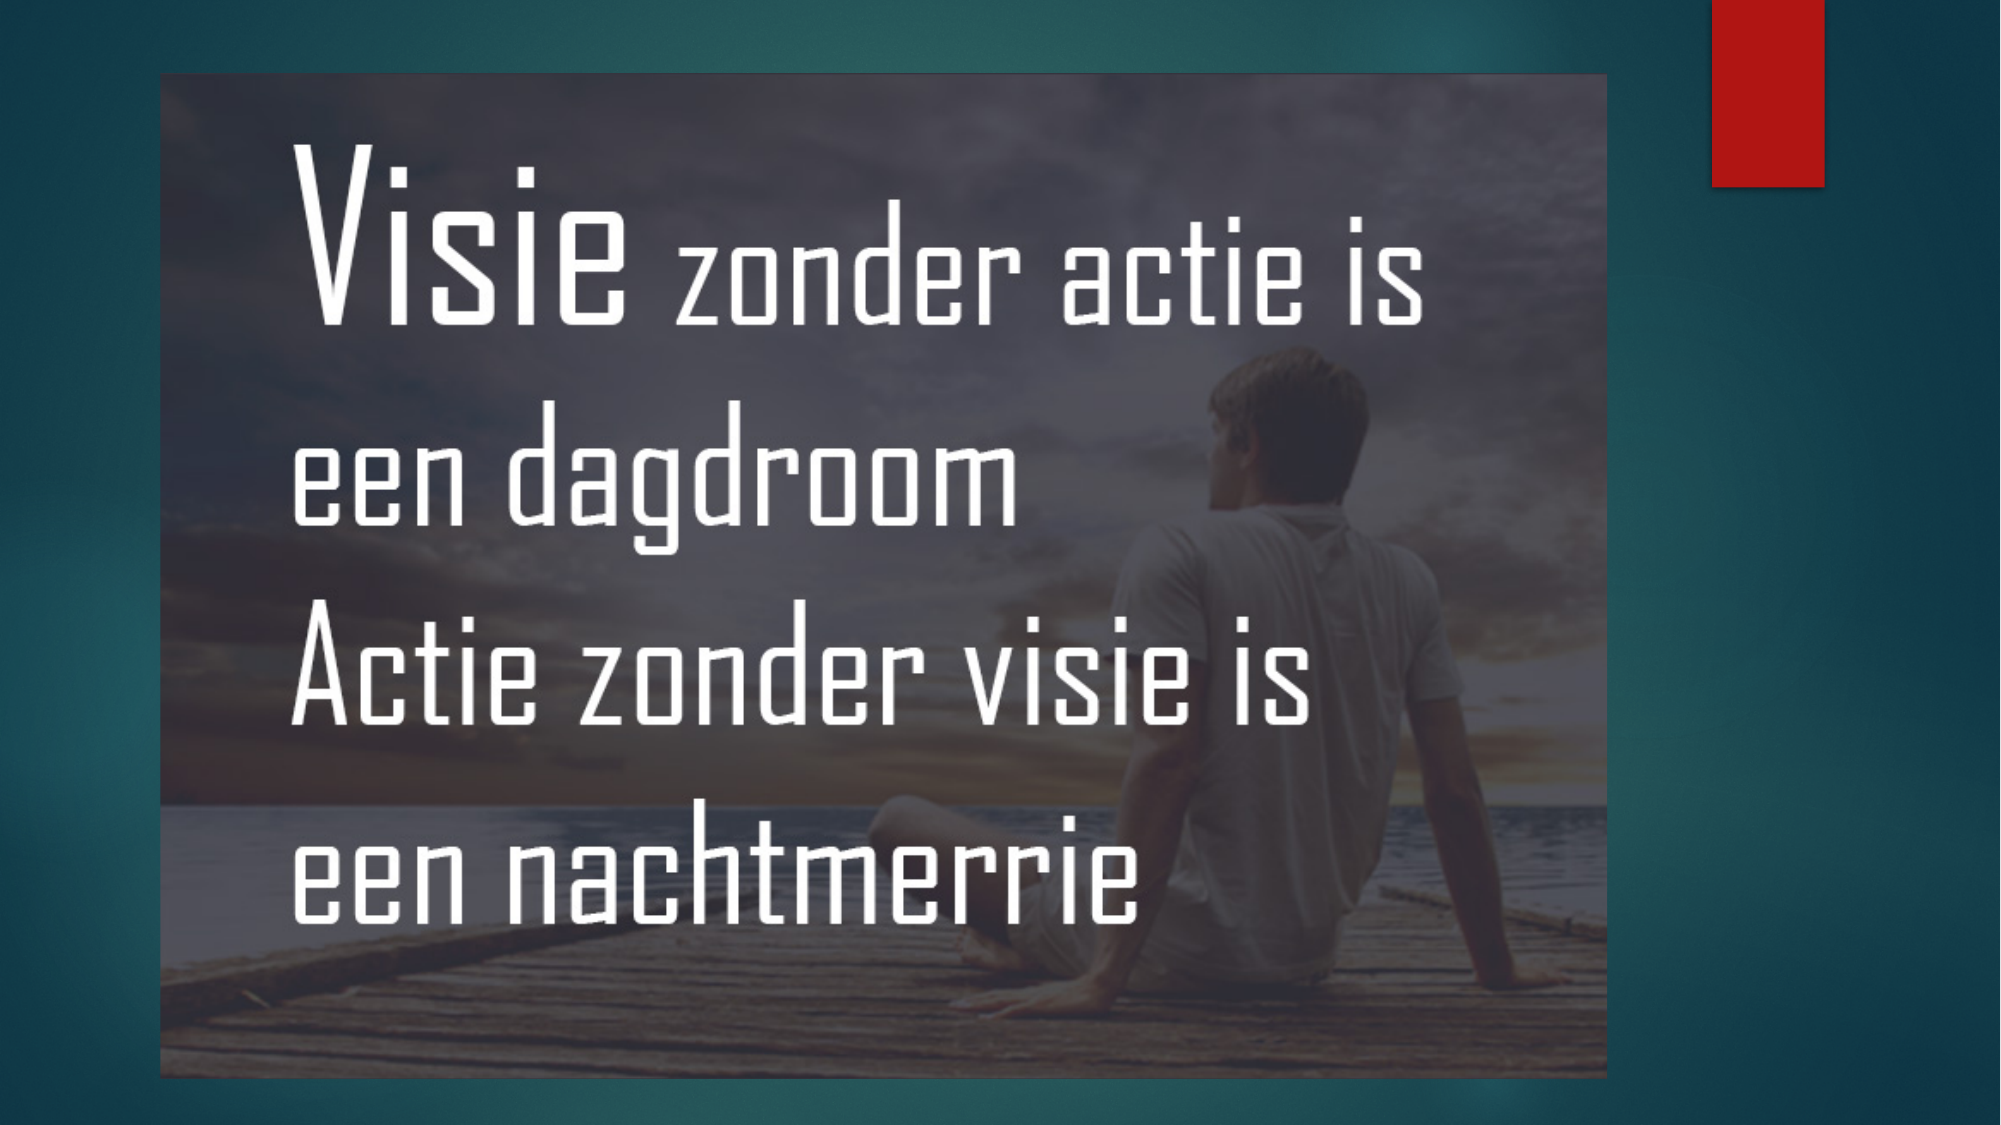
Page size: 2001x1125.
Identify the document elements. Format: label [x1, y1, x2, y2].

picture [0, 0, 1608, 1125]
